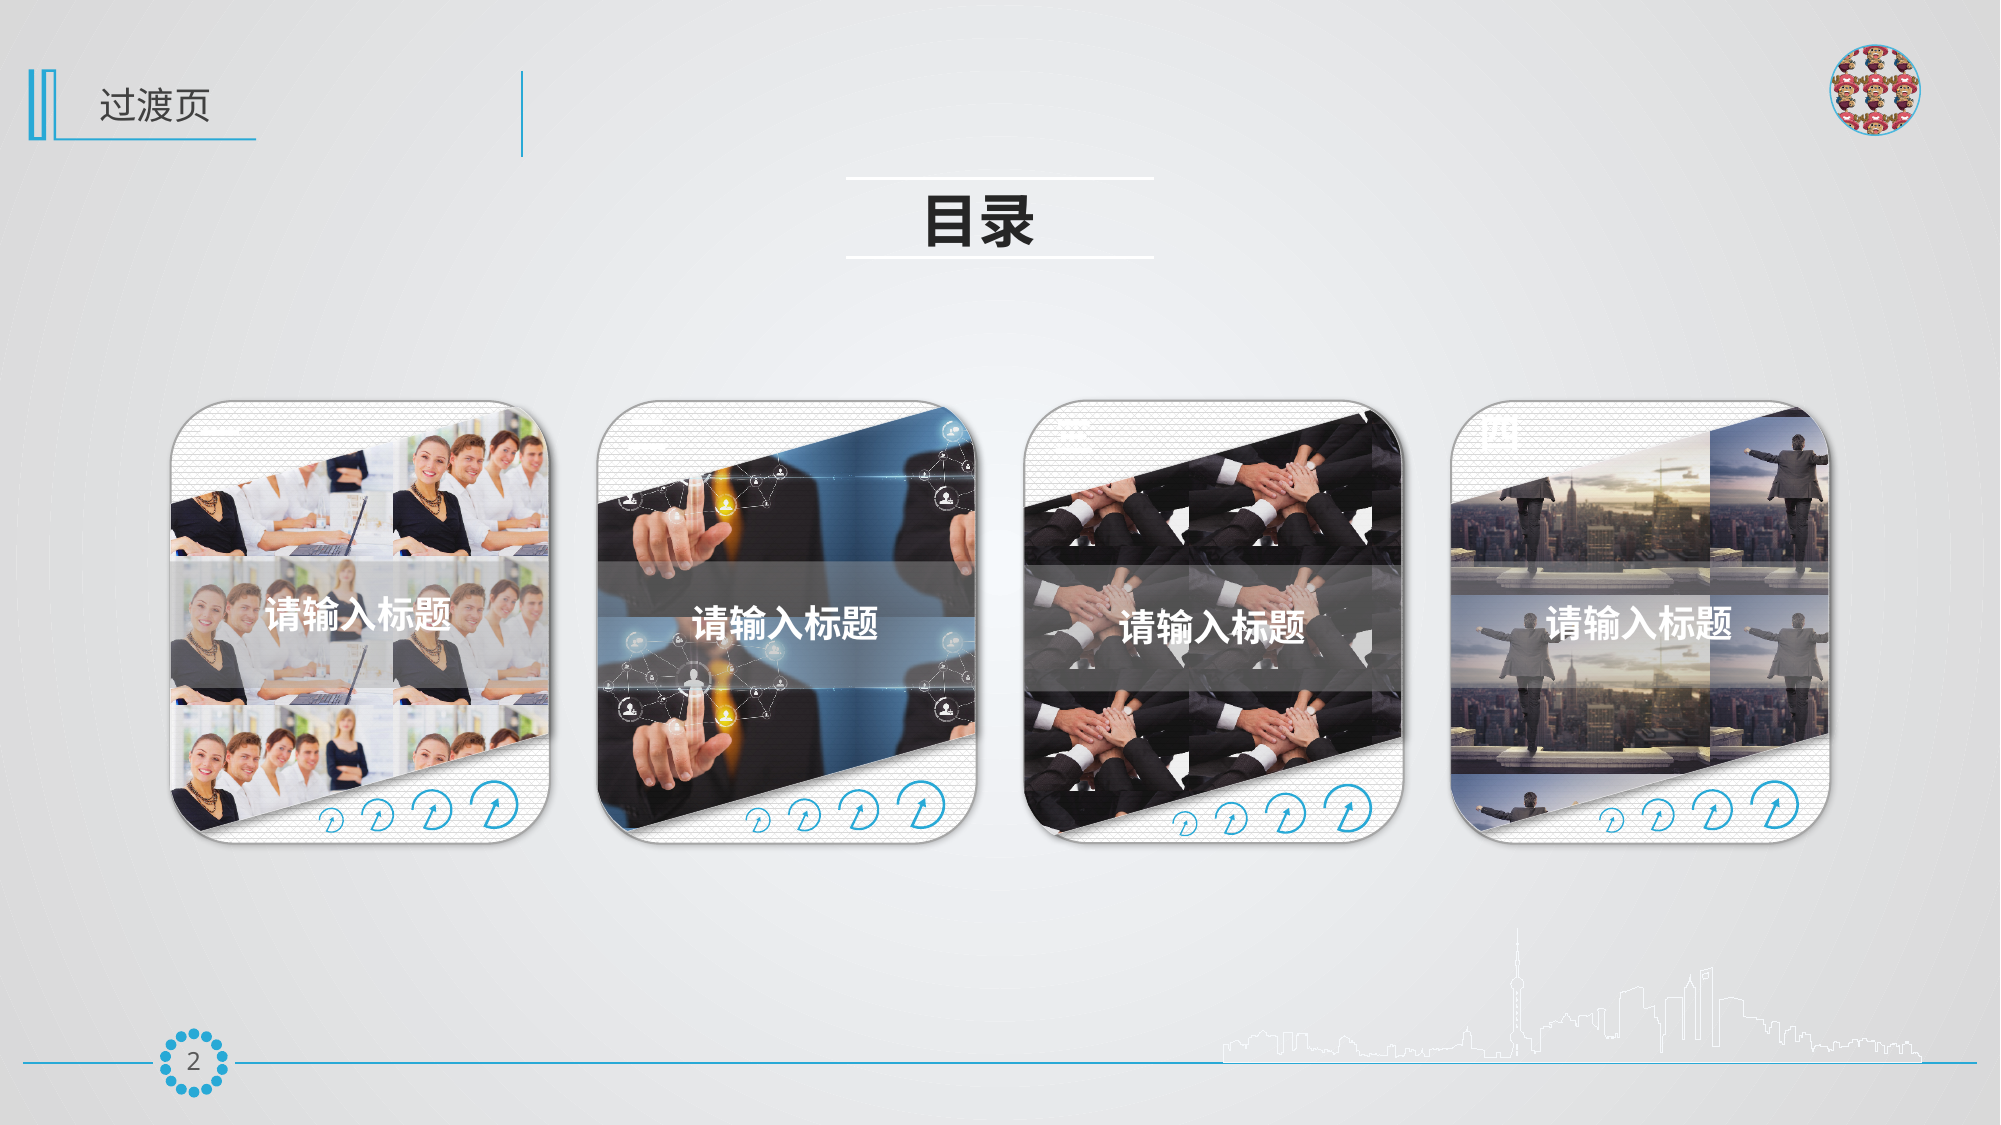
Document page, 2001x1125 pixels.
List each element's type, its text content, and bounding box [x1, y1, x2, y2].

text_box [169, 399, 551, 845]
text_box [595, 399, 978, 845]
slide_number 1 [169, 1039, 218, 1086]
text_box 目录 [905, 179, 1095, 256]
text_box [1449, 399, 1831, 845]
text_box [1022, 400, 1404, 844]
picture [1831, 46, 1919, 134]
